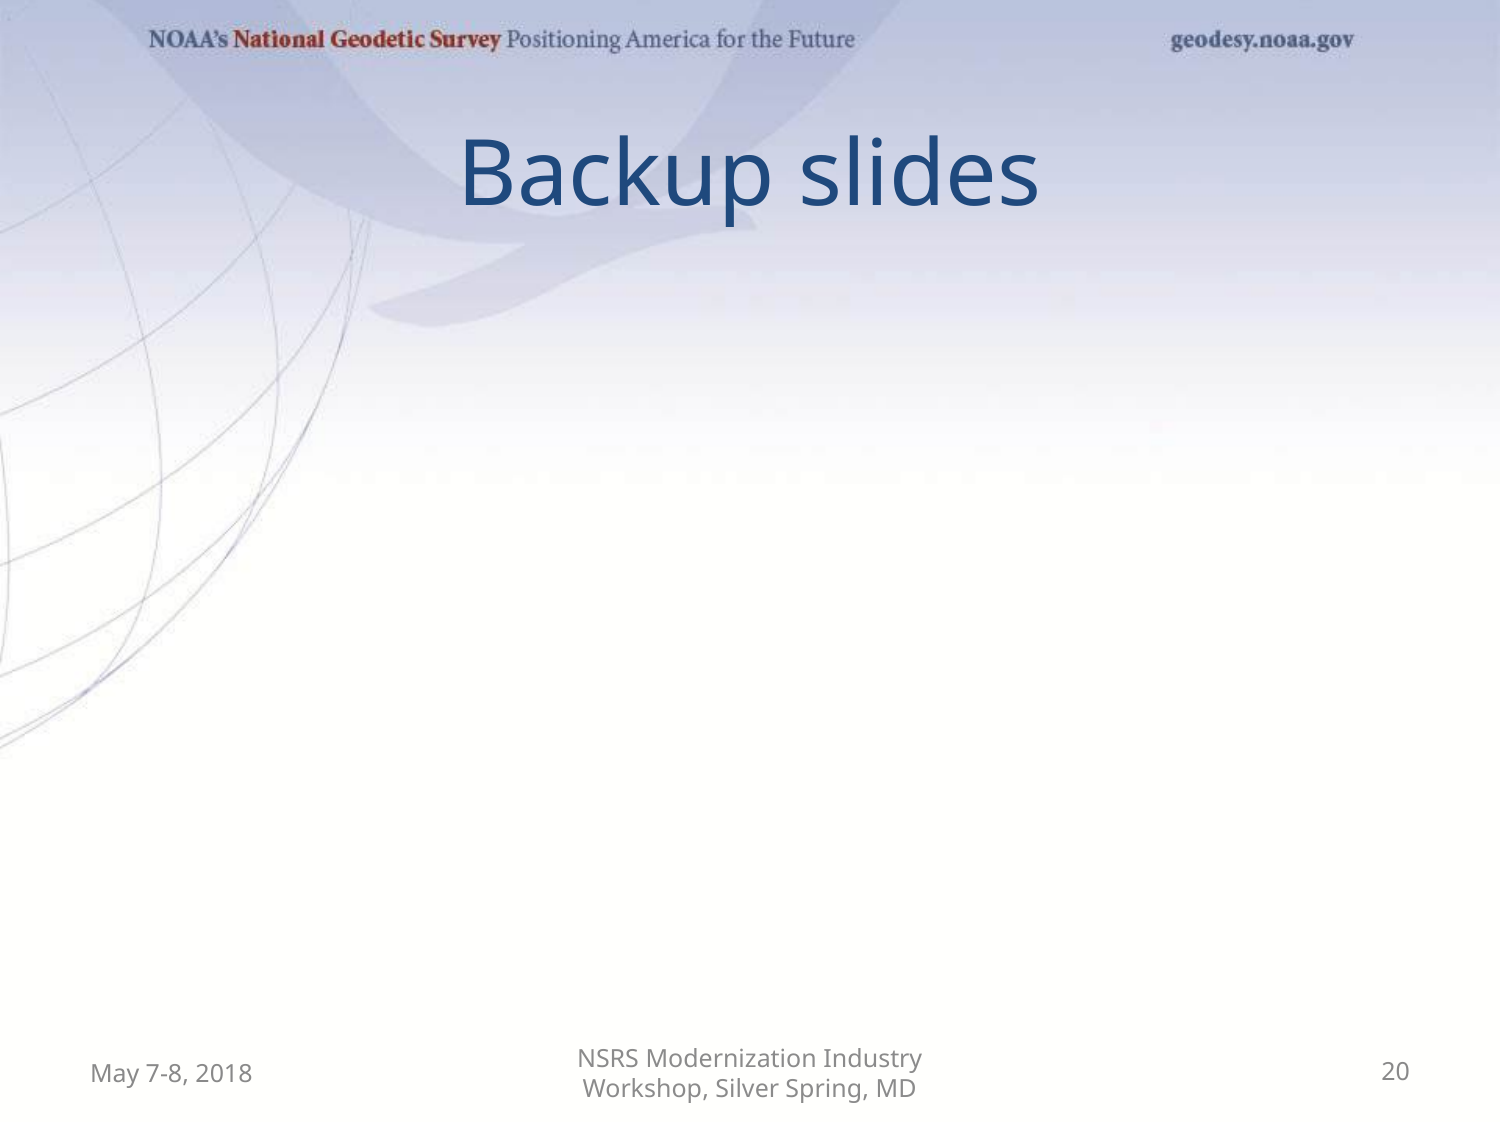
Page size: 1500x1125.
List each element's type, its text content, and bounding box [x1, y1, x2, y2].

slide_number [75, 1042, 425, 1103]
picture [0, 0, 1500, 1122]
footer NSRS Modernization Industry Workshop, Silver Spring, MD [512, 1042, 988, 1103]
title Backup slides [75, 75, 1425, 263]
slide_number 20 [1074, 1042, 1425, 1103]
